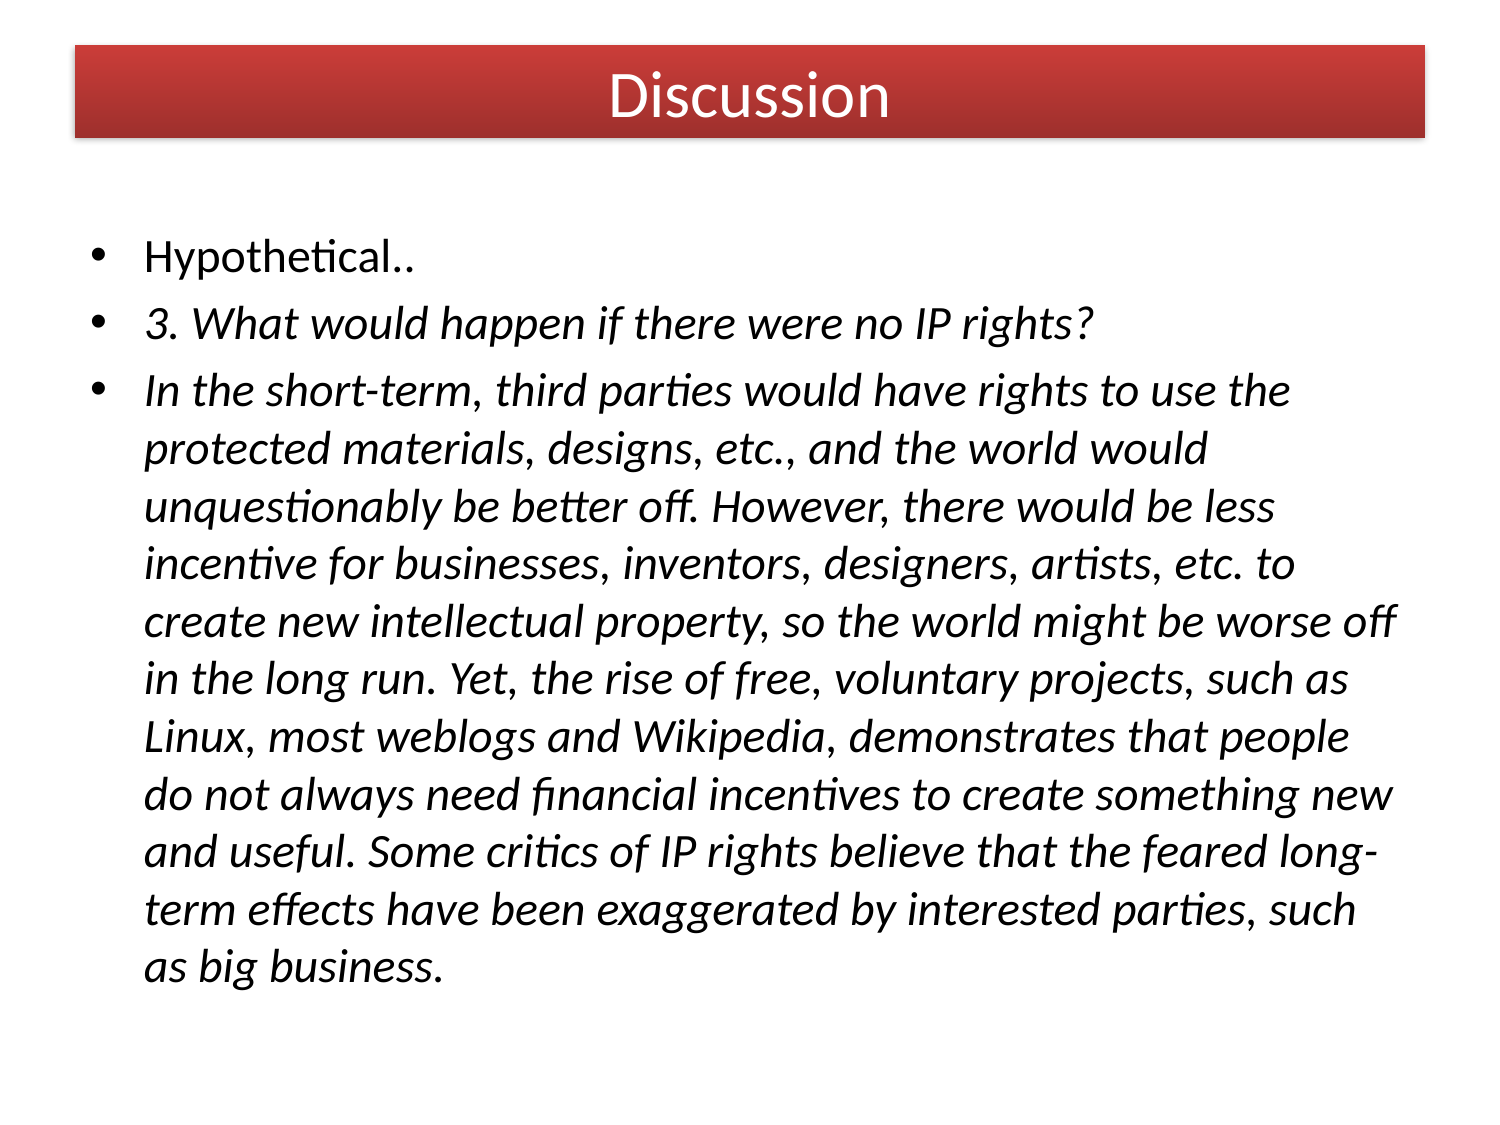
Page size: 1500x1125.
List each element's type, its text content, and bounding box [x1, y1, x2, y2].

list Hypothetical.. 3. What would happen if there were no IP rights? In the short-term, third parties would have rights to use the protected materials, designs, etc., and the world would unquestionably be better off. However, there would be less incentive for businesses, inventors, designers, artists, etc. to create new intellectual property, so the world might be worse off in the long run. Yet, the rise of free, voluntary projects, such as Linux, most weblogs and Wikipedia, demonstrates that people do not always need financial incentives to create something new and useful. Some critics of IP rights believe that the feared long-term effects have been exaggerated by interested parties, such as big business. [75, 149, 1425, 1005]
title Discussion [75, 45, 1425, 138]
